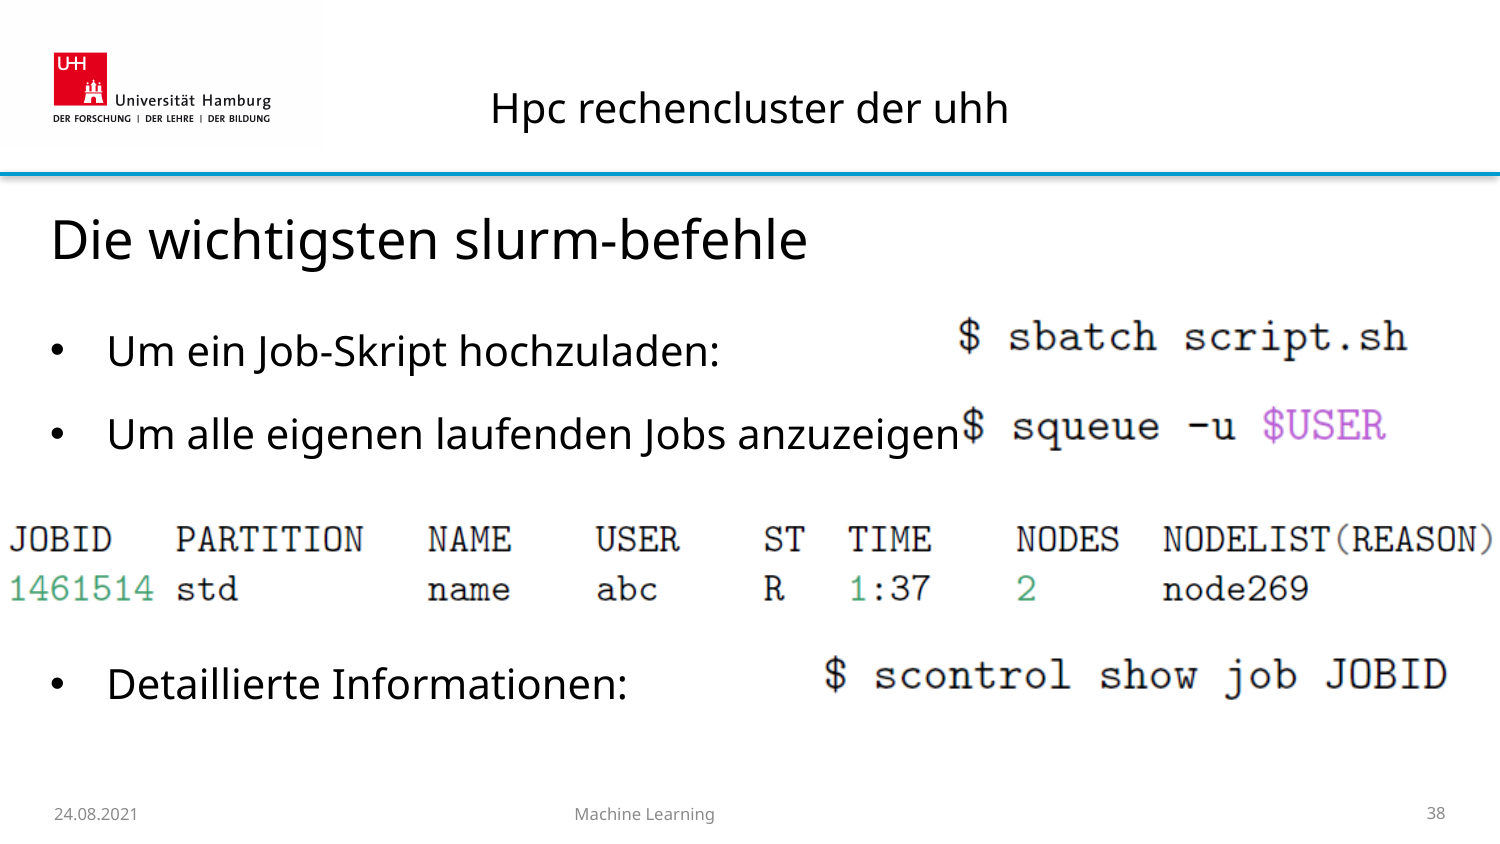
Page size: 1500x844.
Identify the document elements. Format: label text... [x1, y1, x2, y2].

list Um ein Job-Skript hochzuladen: Um alle eigenen laufenden Jobs anzuzeigen: Detaillierte Informationen: [35, 618, 1446, 765]
footer Machine Learning [273, 788, 1016, 833]
picture [956, 397, 1406, 470]
picture [1, 0, 323, 149]
title Hpc rechencluster der uhh [275, 91, 1225, 122]
list Um ein Job-Skript hochzuladen: Um alle eigenen laufenden Jobs anzuzeigen: Detaillierte Informationen: [35, 291, 1446, 511]
picture [950, 303, 1425, 375]
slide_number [54, 788, 210, 833]
slide_number 38 [1361, 788, 1446, 833]
list Die wichtigsten slurm-befehle [35, 197, 1406, 281]
picture [0, 512, 1500, 610]
picture [812, 643, 1465, 730]
